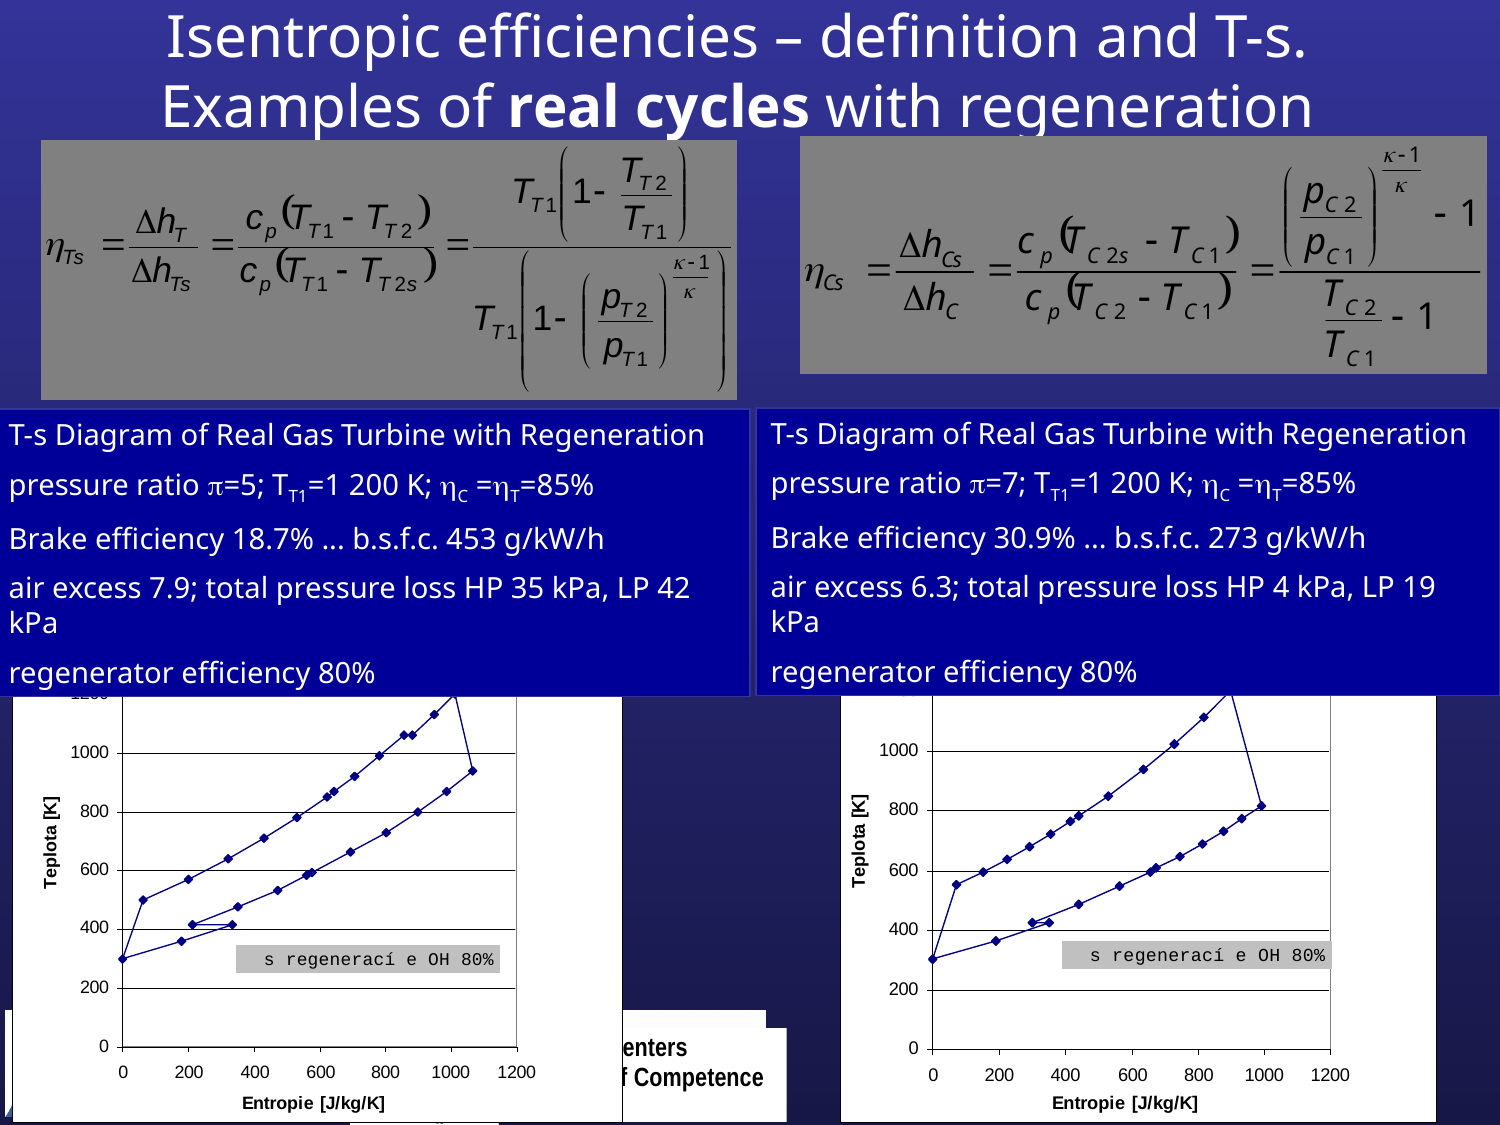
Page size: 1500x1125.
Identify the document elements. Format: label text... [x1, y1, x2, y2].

footer © Jan Macek 2004 [756, 1026, 827, 1102]
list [5, 464, 631, 1125]
text_box T-s Diagram of Real Gas Turbine with Regeneration pressure ratio =7; TT1=1 200 K; C =T=85% Brake efficiency 30.9% ... b.s.f.c. 273 g/kW/h air excess 6.3; total pressure loss HP 4 kPa, LP 19 kPa regenerator efficiency 80% [755, 407, 1500, 696]
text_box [799, 135, 1488, 375]
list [832, 454, 1445, 1125]
text_box T-s Diagram of Real Gas Turbine with Regeneration pressure ratio =5; TT1=1 200 K; C =T=85% Brake efficiency 18.7% ... b.s.f.c. 453 g/kW/h air excess 7.9; total pressure loss HP 35 kPa, LP 42 kPa regenerator efficiency 80% [0, 408, 750, 697]
title Isentropic efficiencies – definition and T-s. Examples of real cycles with regeneration [50, 0, 1425, 163]
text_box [40, 140, 738, 401]
